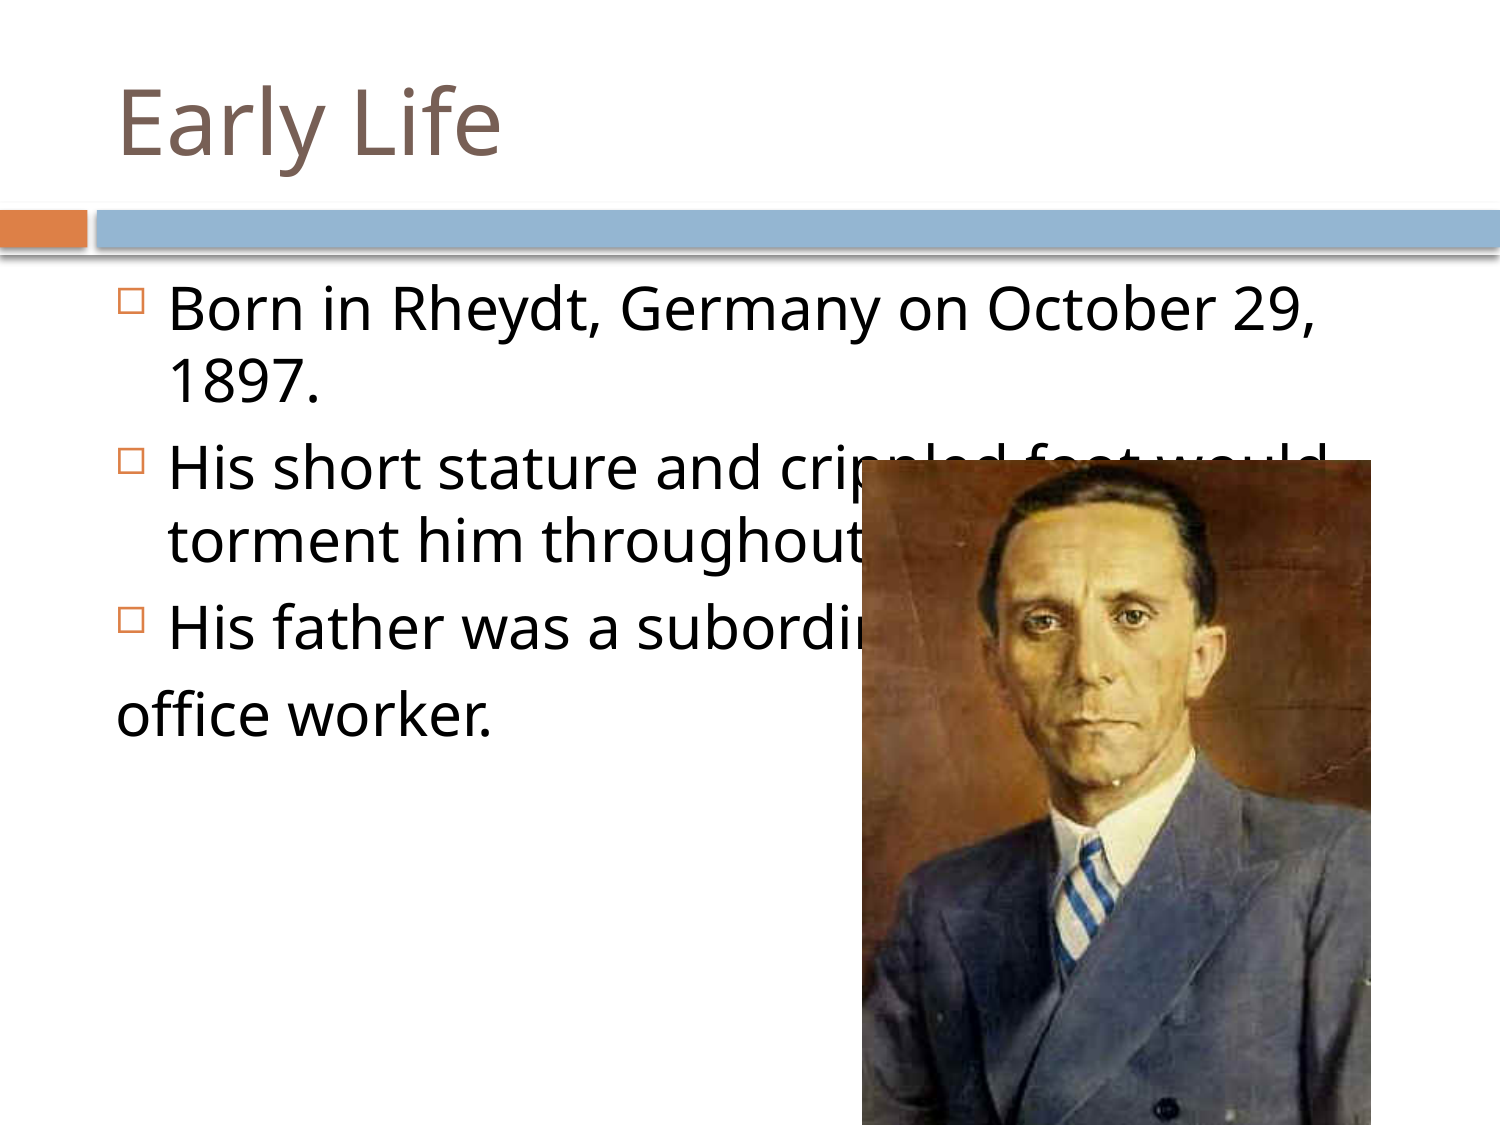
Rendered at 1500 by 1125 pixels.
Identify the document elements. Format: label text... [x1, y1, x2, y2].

list Born in Rheydt, Germany on October 29, 1897. His short stature and crippled foot would torment him throughout his life. His father was a subordinate office worker. [100, 262, 1438, 1000]
picture [862, 460, 1371, 1125]
title Early Life [100, 37, 1438, 200]
